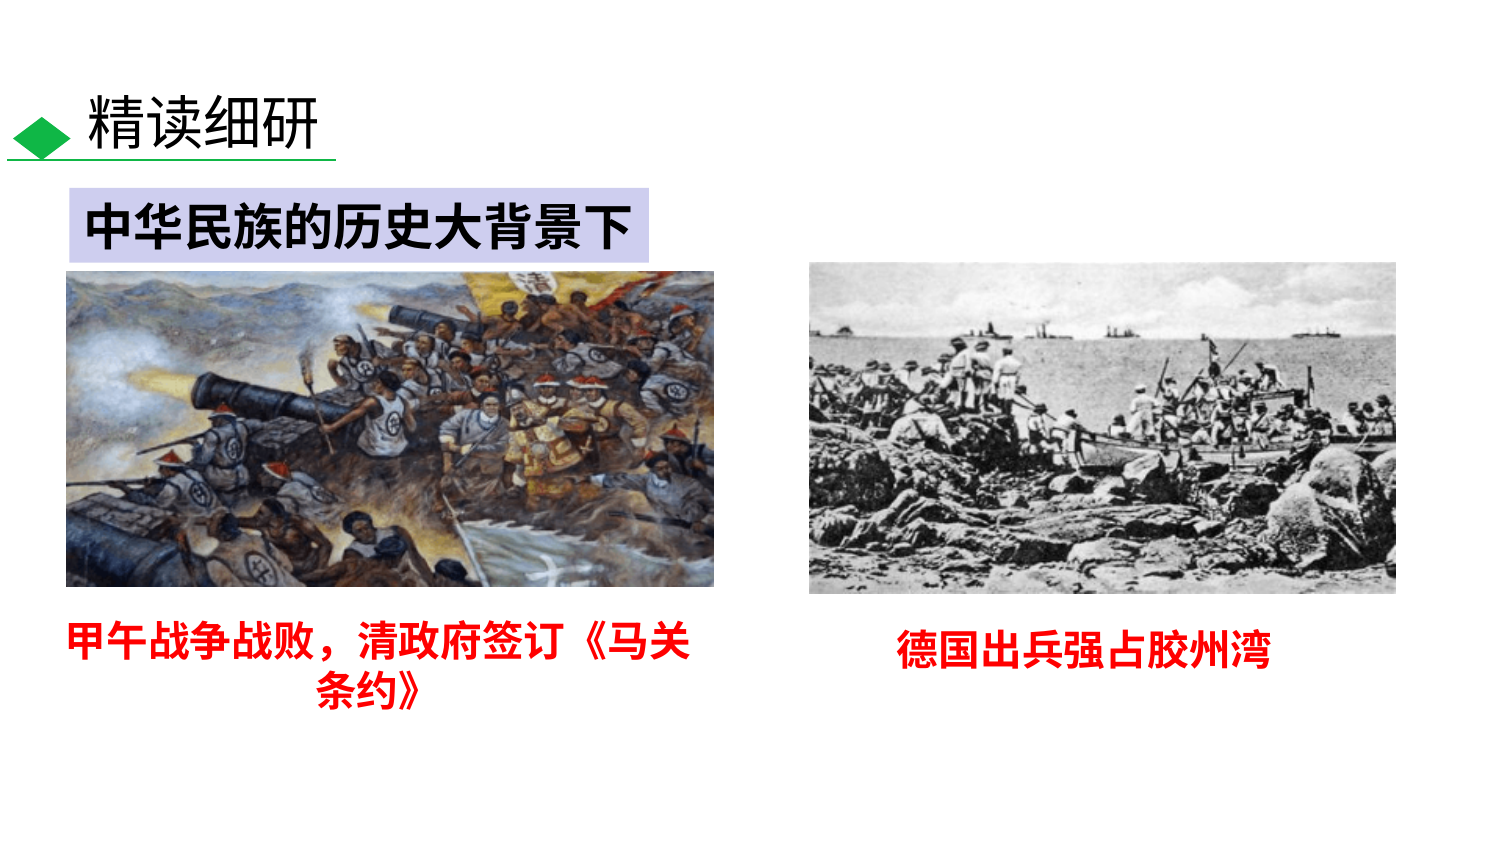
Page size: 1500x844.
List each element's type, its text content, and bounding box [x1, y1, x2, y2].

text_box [7, 79, 337, 166]
text_box 中华民族的历史大背景下 [69, 187, 649, 263]
text_box 德国出兵强占胶州湾 [882, 616, 1329, 682]
text_box 甲午战争战败，清政府签订《马关条约》 [29, 607, 727, 723]
picture [66, 271, 714, 587]
picture [809, 262, 1396, 594]
